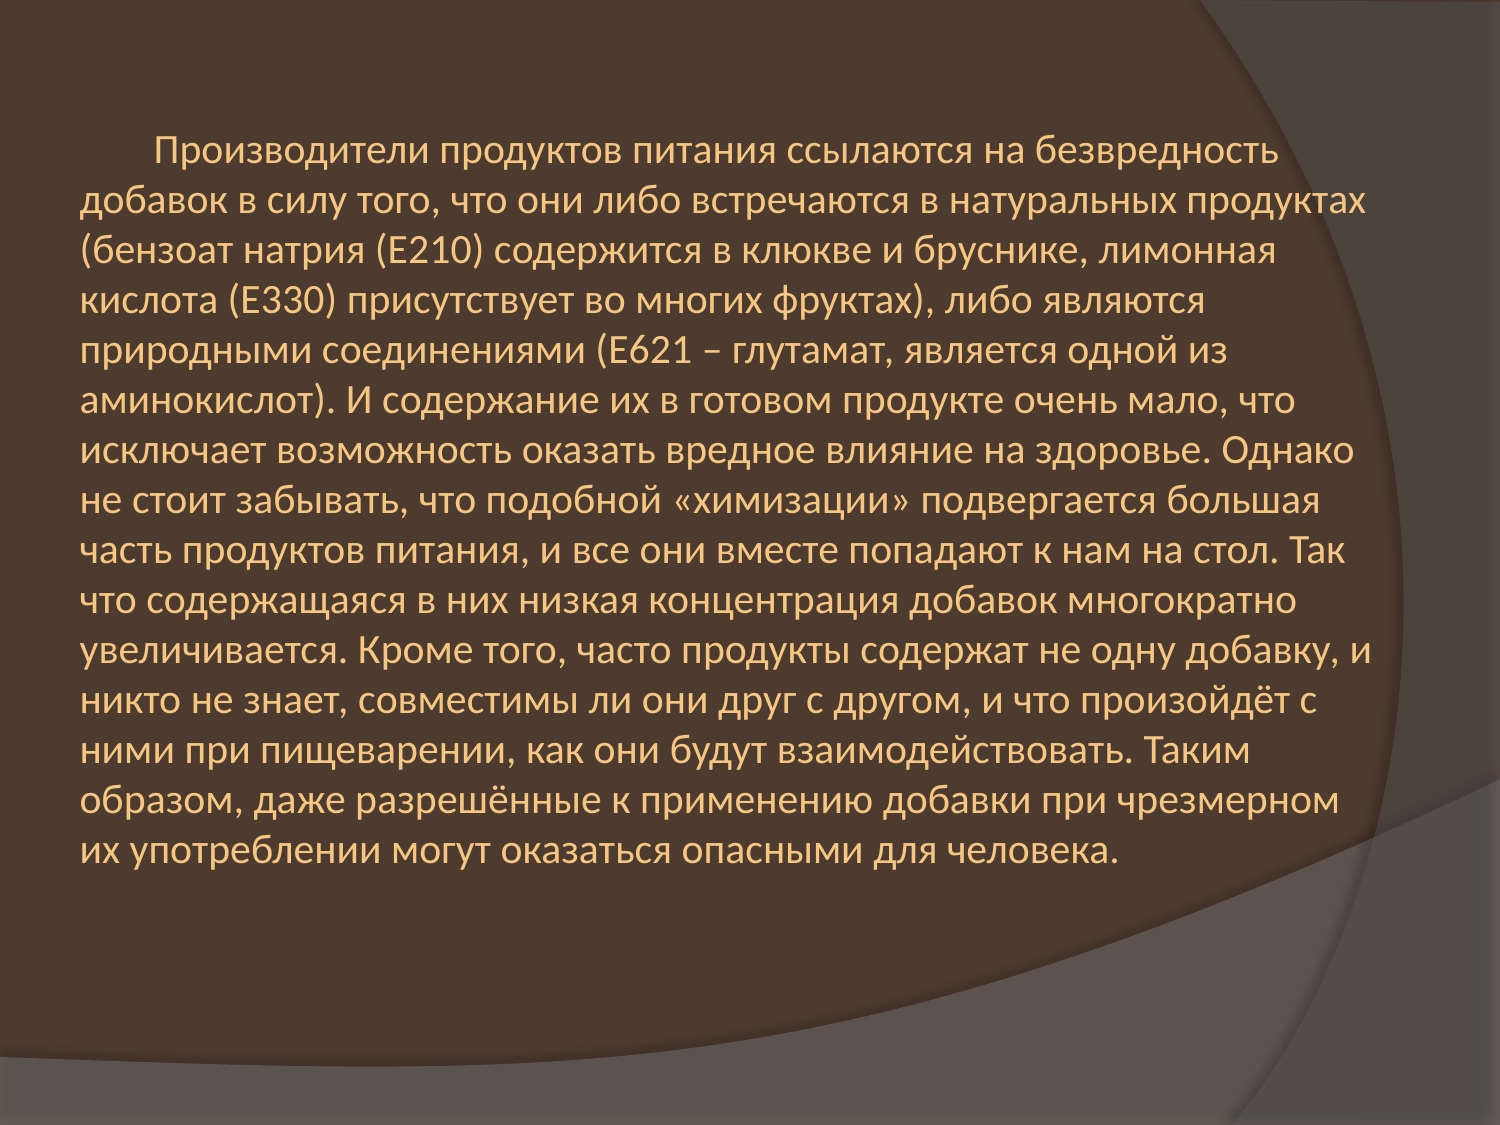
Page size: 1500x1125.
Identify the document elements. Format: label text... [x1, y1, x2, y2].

text_box Производители продуктов питания ссылаются на безвредность добавок в силу того, что они либо встречаются в натуральных продуктах (бензоат натрия (Е210) содержится в клюкве и бруснике, лимонная кислота (Е330) присутствует во многих фруктах), либо являются природными соединениями (Е621 – глутамат, является одной из аминокислот). И содержание их в готовом продукте очень мало, что исключает возможность оказать вредное влияние на здоровье. Однако не стоит забывать, что подобной «химизации» подвергается большая часть продуктов питания, и все они вместе попадают к нам на стол. Так что содержащаяся в них низкая концентрация добавок многократно увеличивается. Кроме того, часто продукты содержат не одну добавку, и никто не знает, совместимы ли они друг с другом, и что произойдёт с ними при пищеварении, как они будут взаимодействовать. Таким образом, даже разрешённые к применению добавки при чрезмерном их употреблении могут оказаться опасными для человека. [64, 114, 1400, 999]
